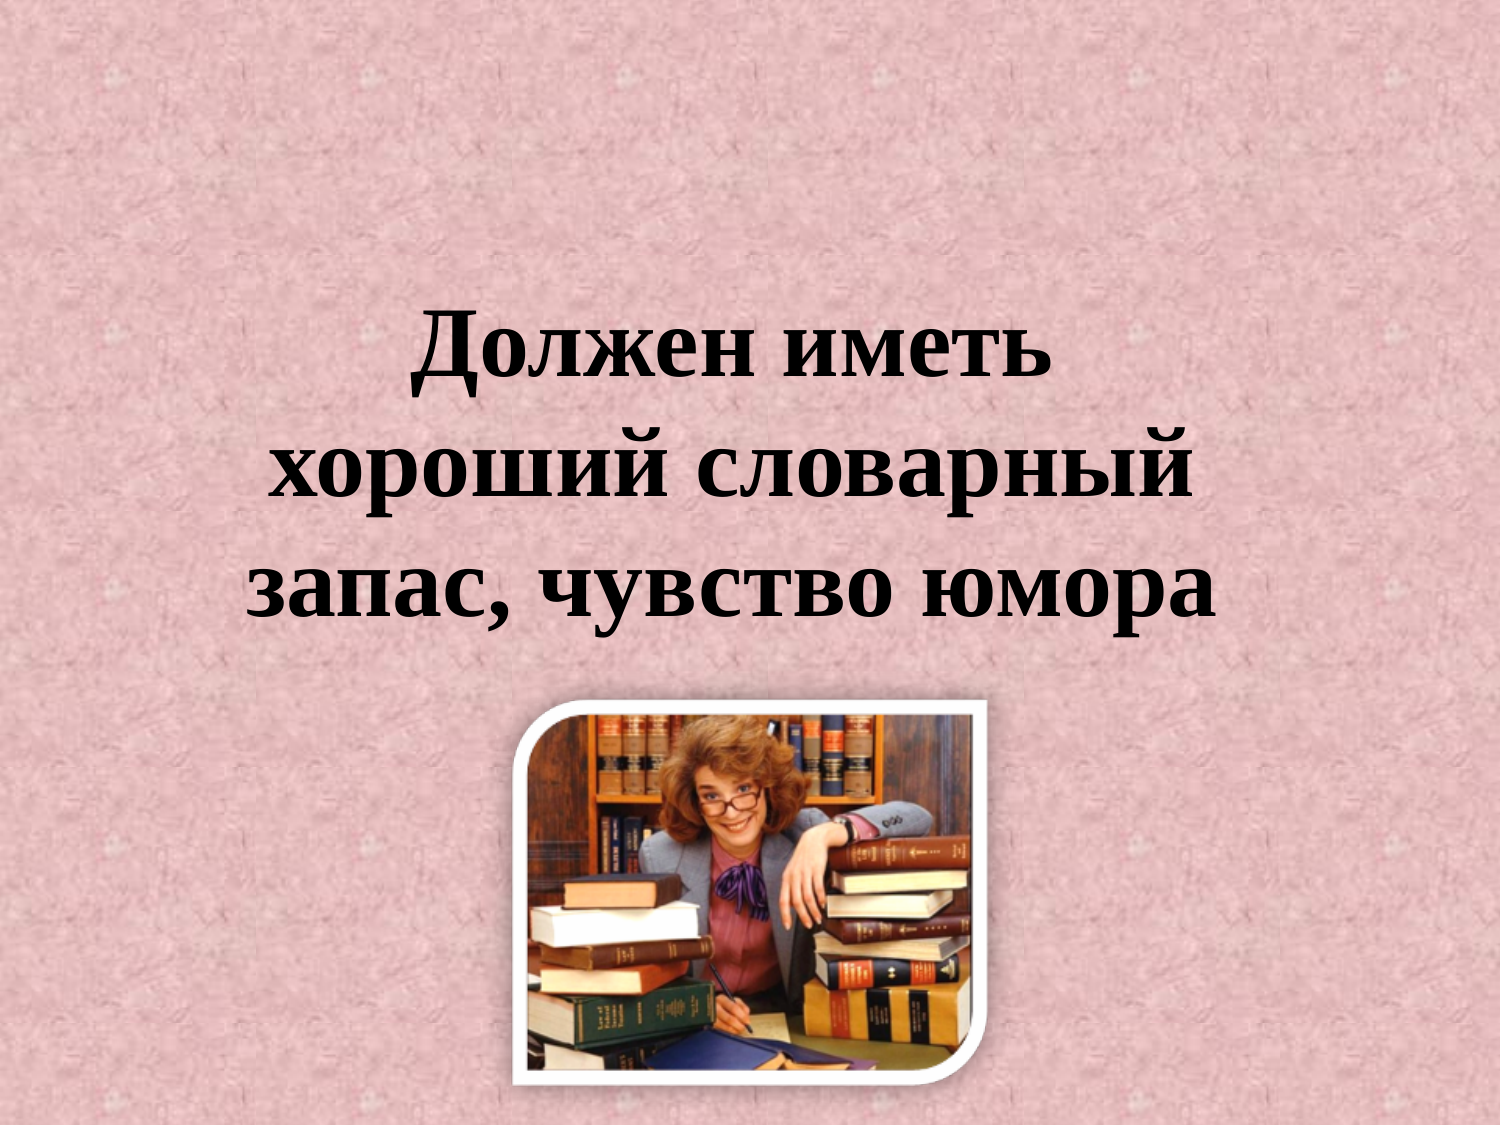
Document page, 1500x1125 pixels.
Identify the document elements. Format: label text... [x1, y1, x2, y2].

text_box Должен иметь хороший словарный запас, чувство юмора [199, 269, 1266, 645]
picture [0, 0, 1500, 1125]
